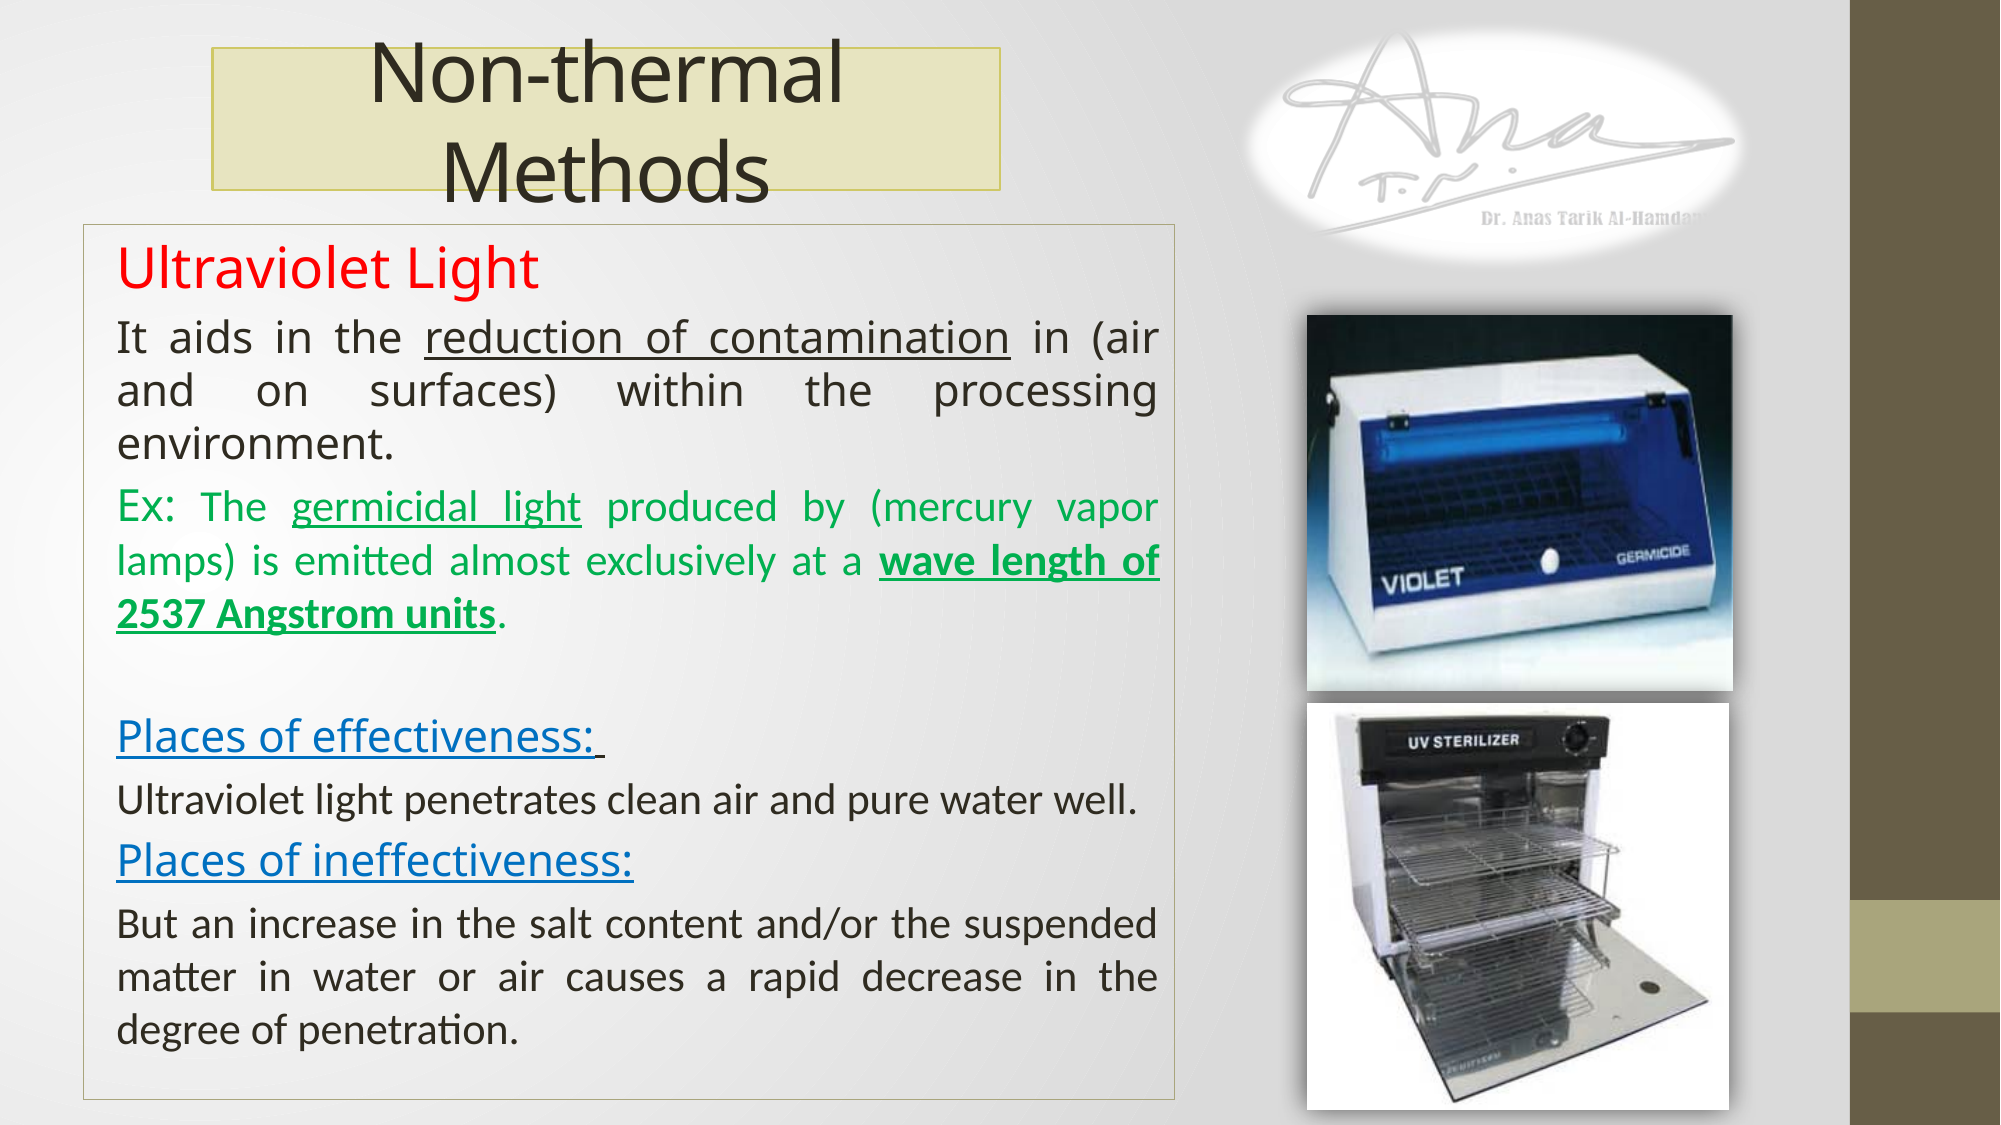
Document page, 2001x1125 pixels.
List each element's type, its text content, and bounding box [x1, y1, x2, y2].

title Non-thermal Methods [211, 47, 1001, 191]
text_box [1232, 15, 1759, 1110]
list Ultraviolet Light It aids in the reduction of contamination in (air and on surfaces) within the processing environment. Ex: The germicidal light produced by (mercury vapor lamps) is emitted almost exclusively at a wave length of 2537 Angstrom units. Places of effectiveness: Ultraviolet light penetrates clean air and pure water well. Places of ineffectiveness: But an increase in the salt content and/or the suspended matter in water or air causes a rapid decrease in the degree of penetration. [83, 224, 1175, 1100]
